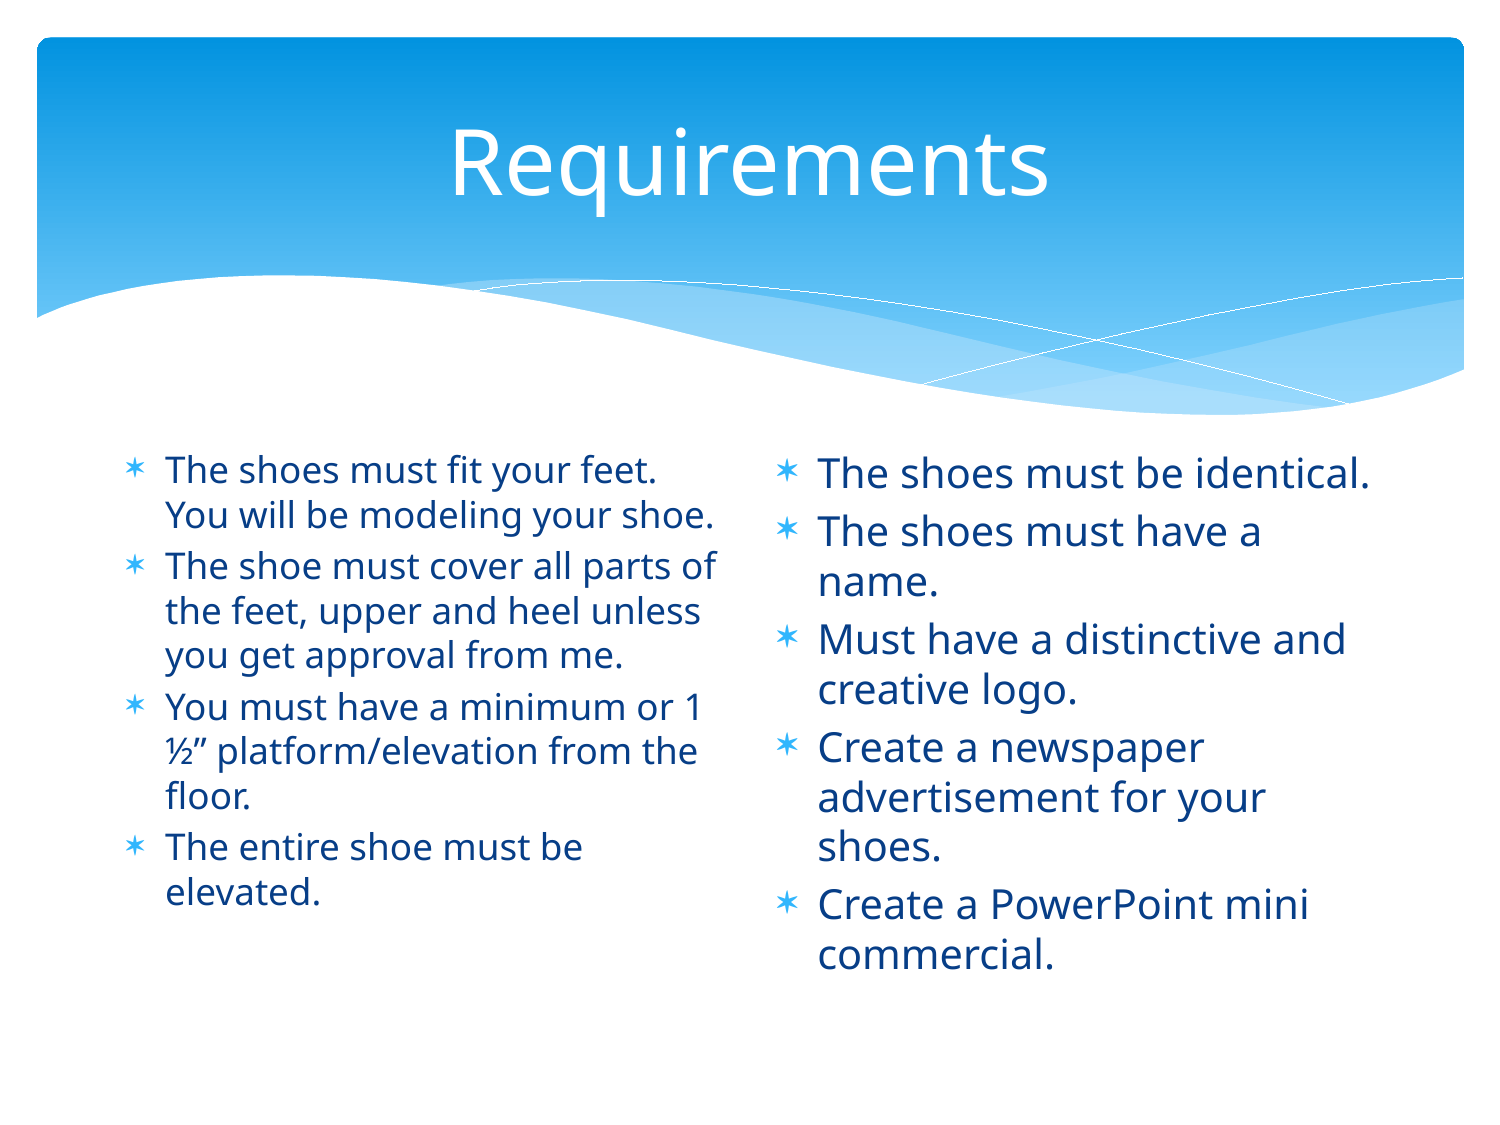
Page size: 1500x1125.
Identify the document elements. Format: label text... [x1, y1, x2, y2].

title Requirements [75, 55, 1425, 261]
list The shoes must be identical. The shoes must have a name. Must have a distinctive and creative logo. Create a newspaper advertisement for your shoes. Create a PowerPoint mini commercial. [761, 439, 1389, 1005]
list The shoes must fit your feet. You will be modeling your shoe. The shoe must cover all parts of the feet, upper and heel unless you get approval from me. You must have a minimum or 1 ½” platform/elevation from the floor. The entire shoe must be elevated. [111, 439, 738, 1005]
